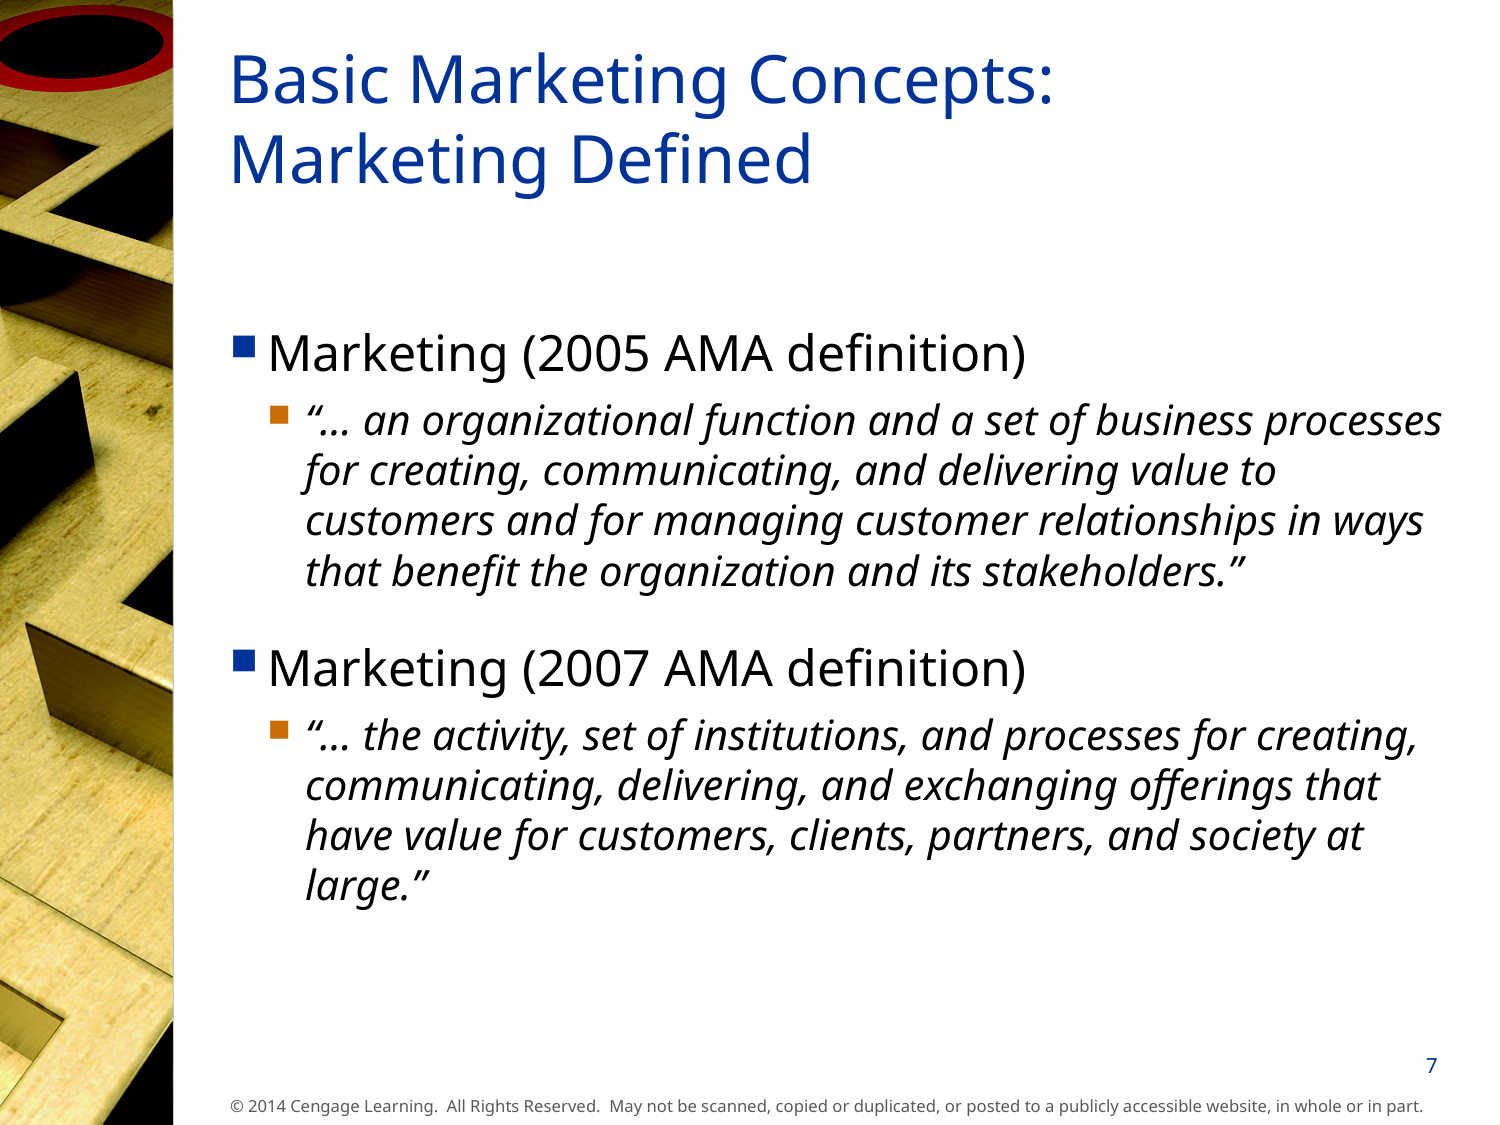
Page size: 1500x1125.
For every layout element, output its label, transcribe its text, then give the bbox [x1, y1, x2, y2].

title Basic Marketing Concepts: Marketing Defined [213, 29, 1454, 213]
picture [0, 0, 174, 1125]
slide_number 7 [1386, 1037, 1478, 1097]
list Marketing (2005 AMA definition) “… an organizational function and a set of business processes for creating, communicating, and delivering value to customers and for managing customer relationships in ways that benefit the organization and its stakeholders.” Marketing (2007 AMA definition) “… the activity, set of institutions, and processes for creating, communicating, delivering, and exchanging offerings that have value for customers, clients, partners, and society at large.” [215, 212, 1478, 981]
